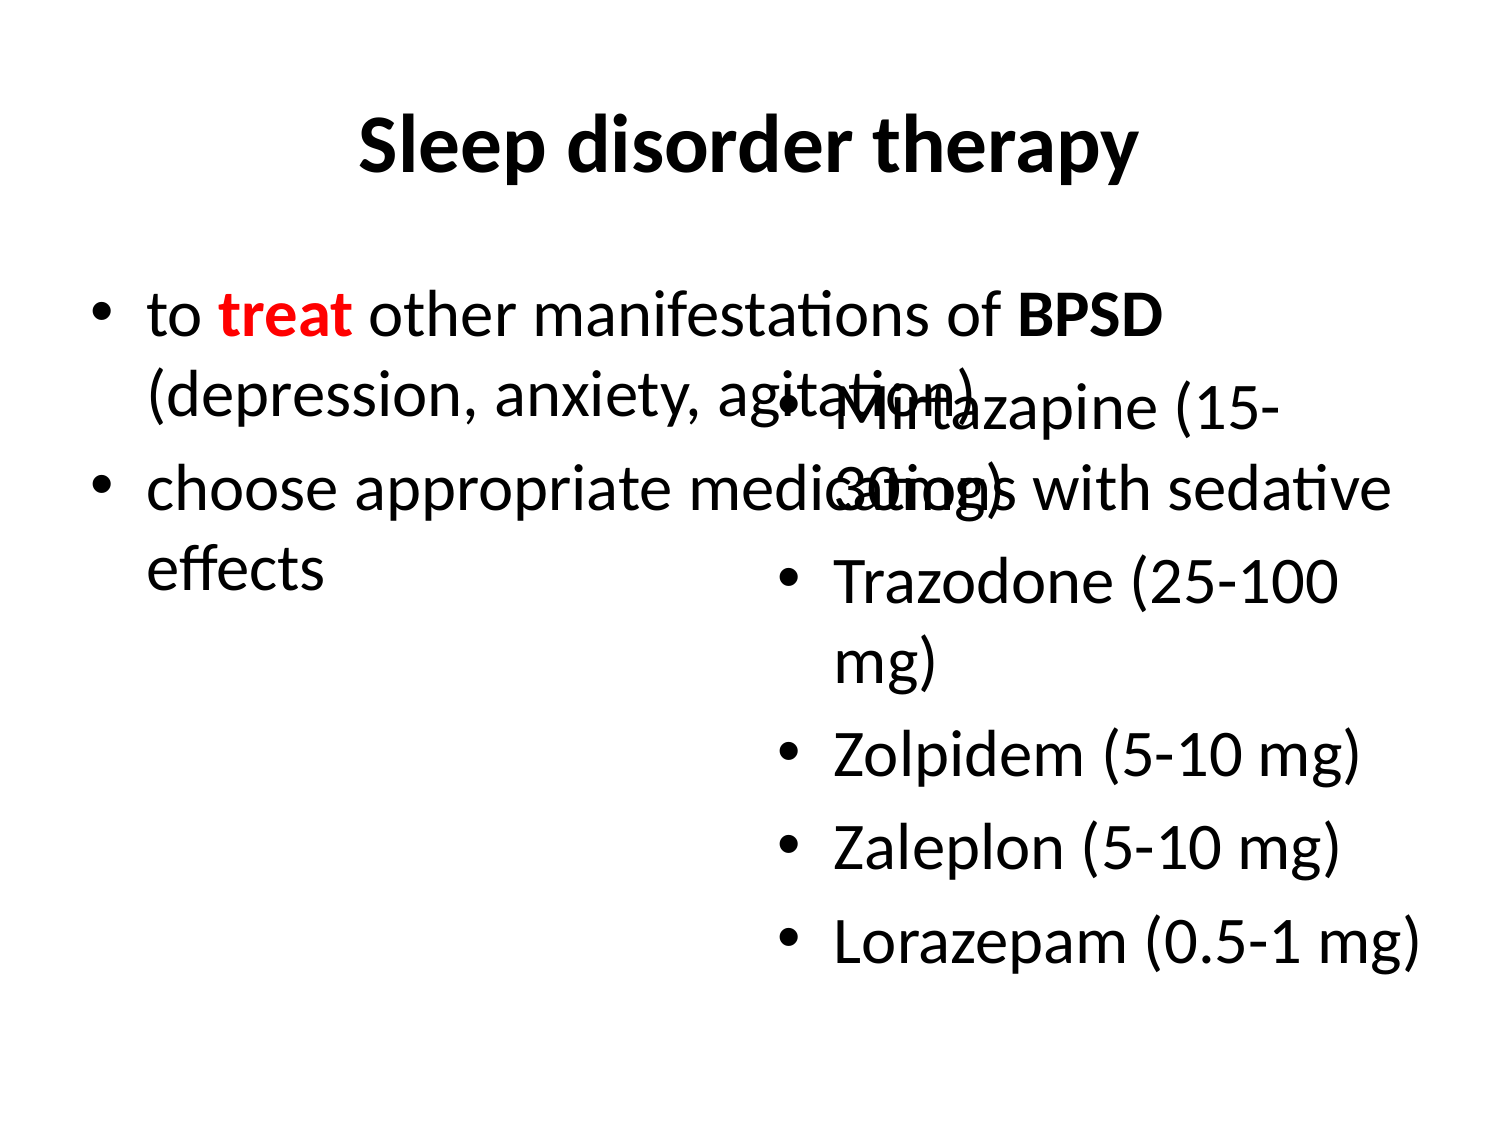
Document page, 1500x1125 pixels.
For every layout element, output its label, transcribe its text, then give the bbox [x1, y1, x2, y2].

title Sleep disorder therapy [75, 45, 1425, 233]
list to treat other manifestations of BPSD (depression, anxiety, agitation) choose appropriate medications with sedative effects [75, 262, 762, 1005]
list Mirtazapine (15-30mg) Trazodone (25-100 mg) Zolpidem (5-10 mg) Zaleplon (5-10 mg) Lorazepam (0.5-1 mg) [762, 262, 1450, 1005]
